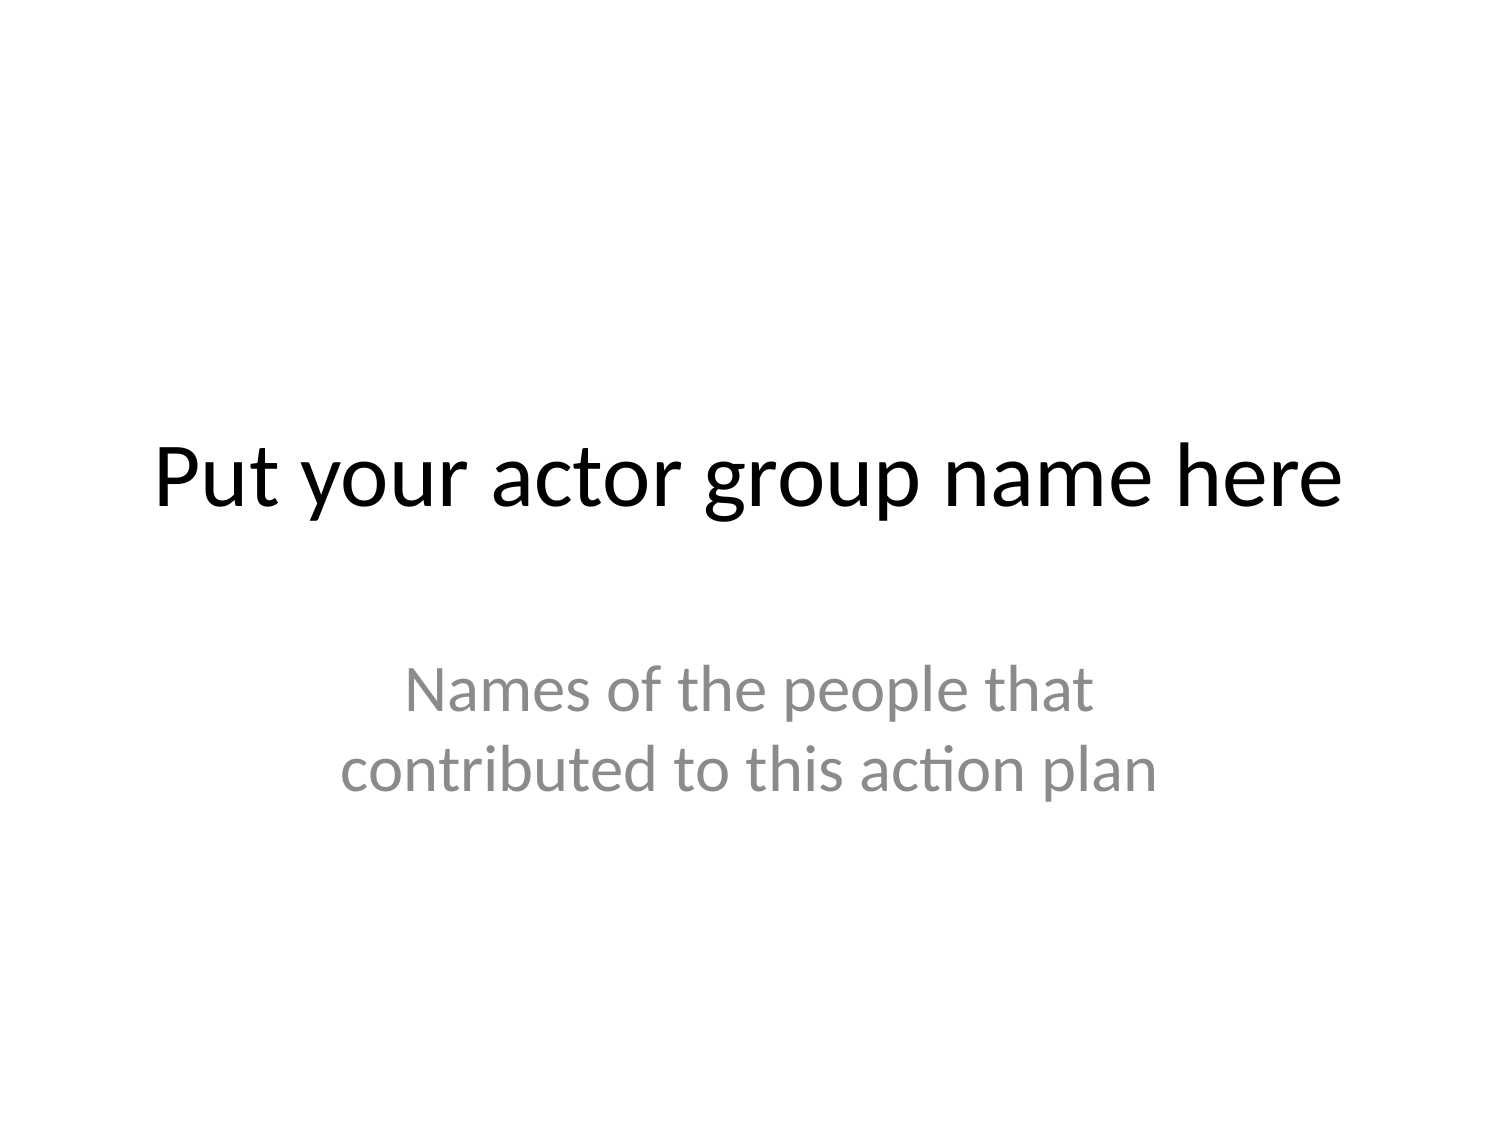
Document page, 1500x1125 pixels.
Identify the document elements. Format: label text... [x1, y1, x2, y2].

subtitle Names of the people that contributed to this action plan [225, 637, 1275, 925]
title Put your actor group name here [112, 349, 1388, 591]
